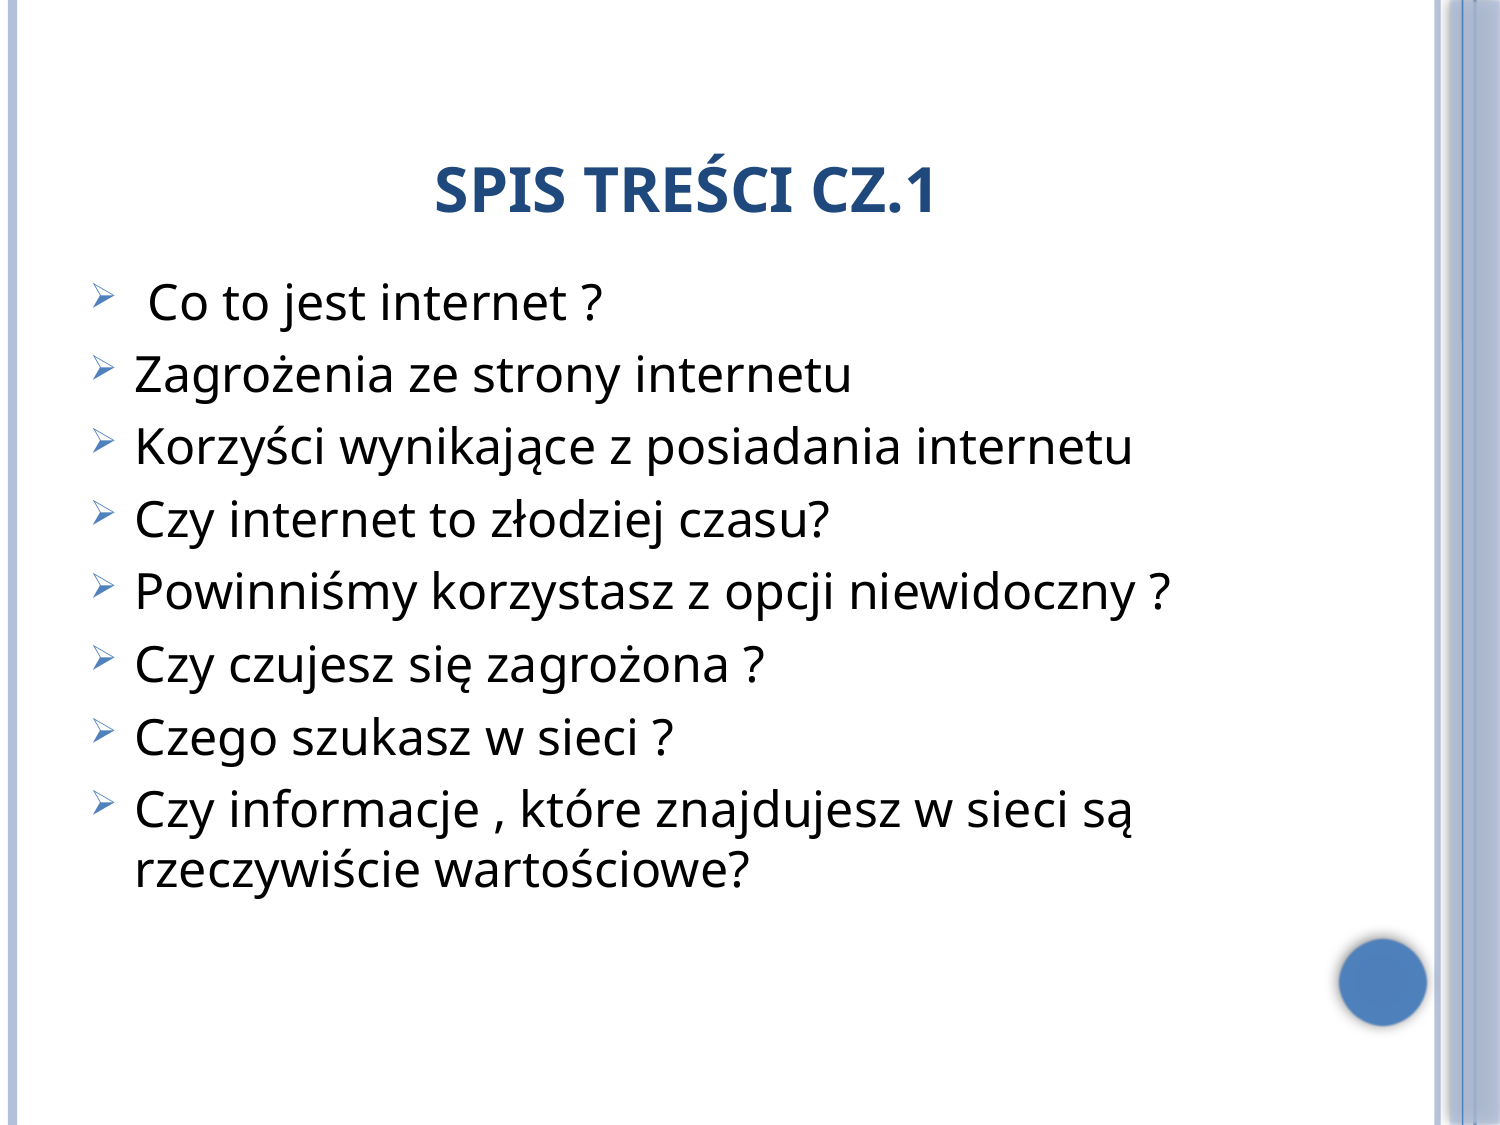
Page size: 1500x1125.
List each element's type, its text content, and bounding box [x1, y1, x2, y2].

title Spis Treści cz.1 [75, 45, 1300, 233]
list Co to jest internet ? Zagrożenia ze strony internetu Korzyści wynikające z posiadania internetu Czy internet to złodziej czasu? Powinniśmy korzystasz z opcji niewidoczny ? Czy czujesz się zagrożona ? Czego szukasz w sieci ? Czy informacje , które znajdujesz w sieci są rzeczywiście wartościowe? [75, 262, 1300, 1062]
